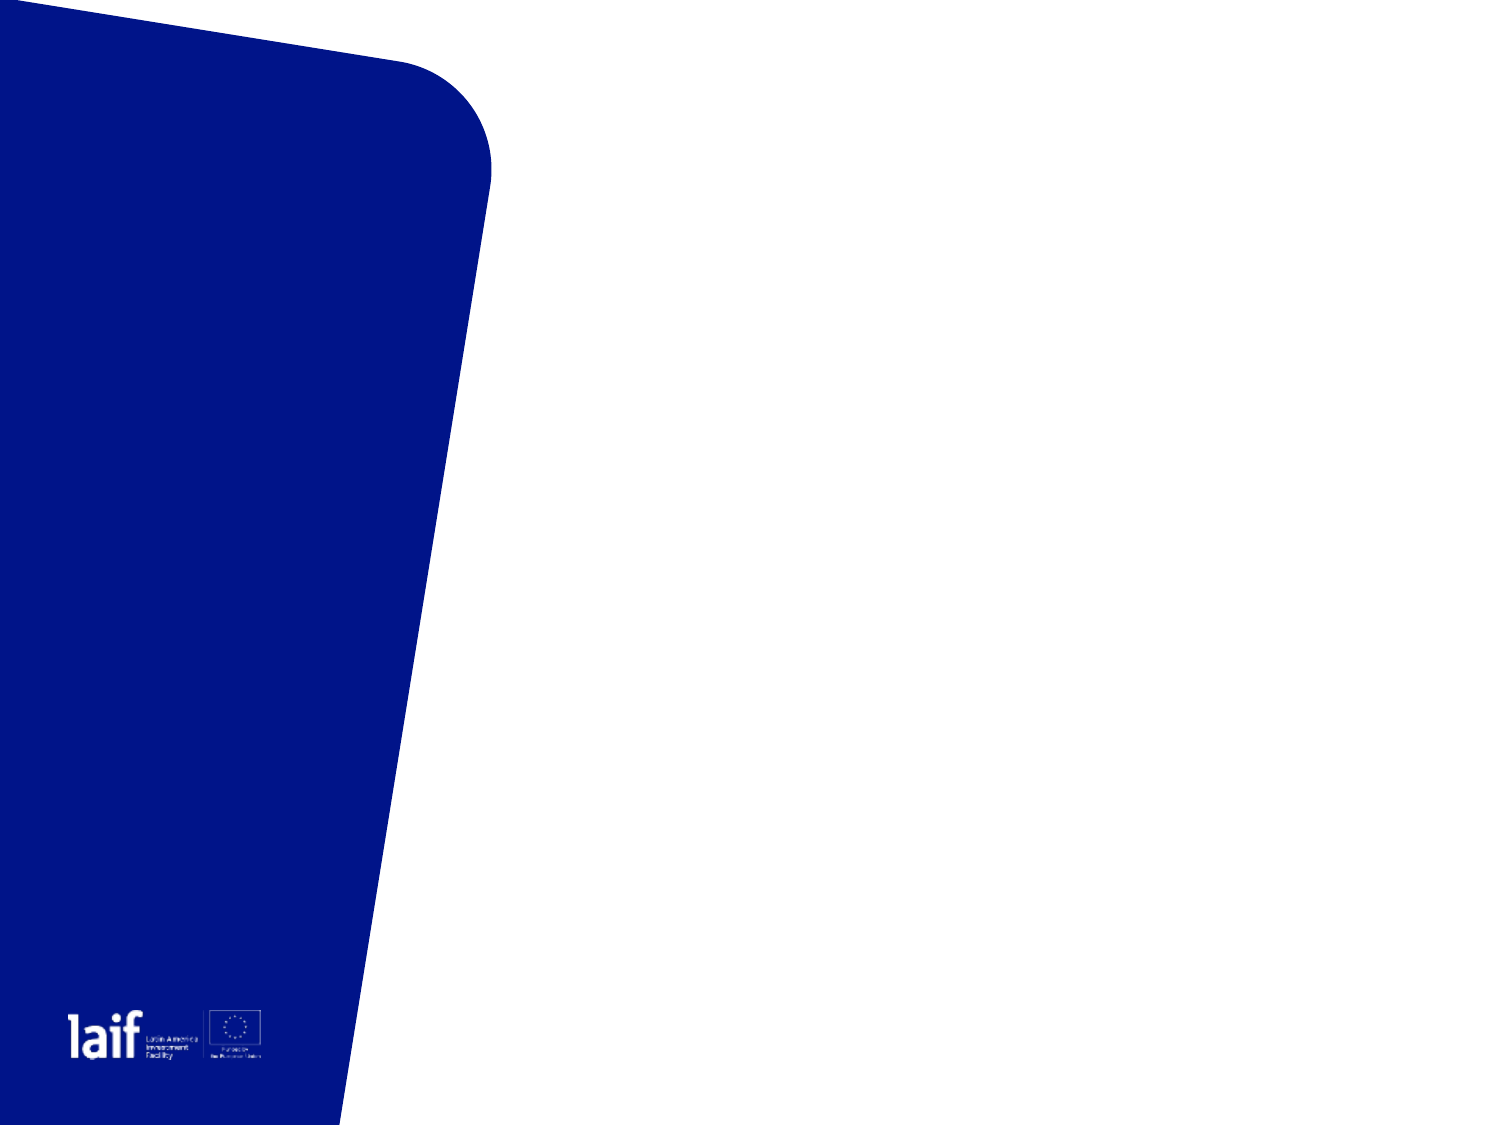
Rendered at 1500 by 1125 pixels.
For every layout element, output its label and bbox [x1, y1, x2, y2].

picture [68, 1010, 261, 1060]
